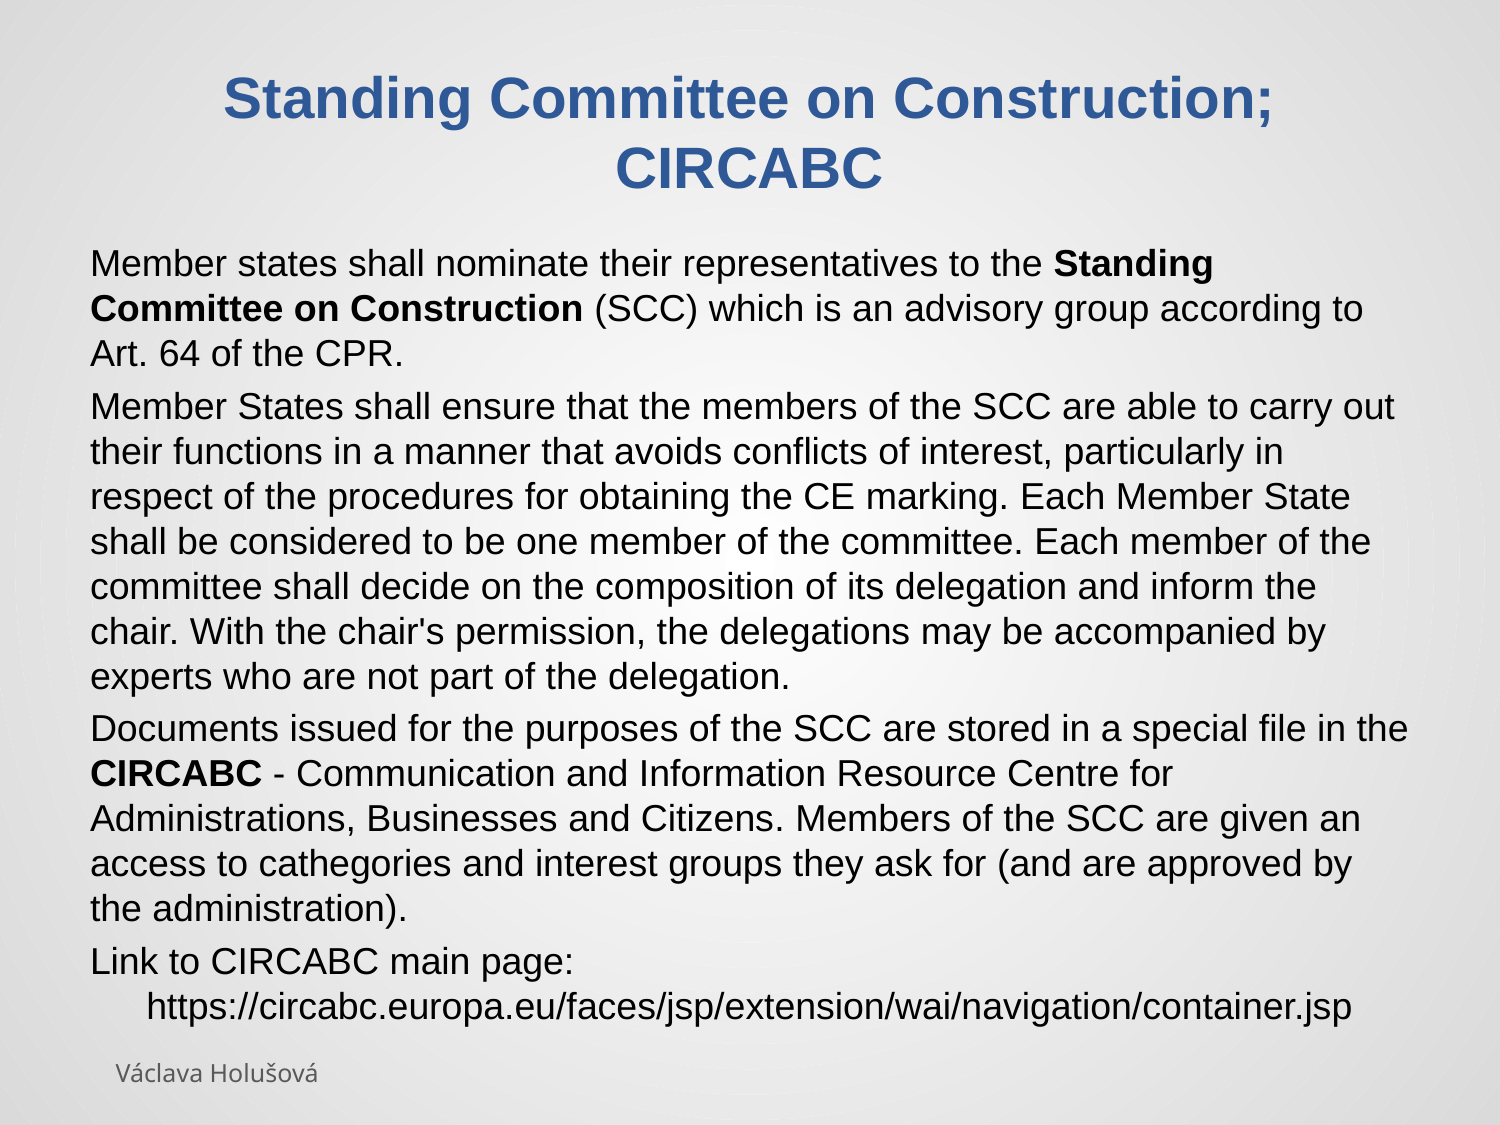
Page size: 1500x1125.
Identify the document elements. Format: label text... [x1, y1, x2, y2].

list Member states shall nominate their representatives to the Standing Committee on Construction (SCC) which is an advisory group according to Art. 64 of the CPR. Member States shall ensure that the members of the SCC are able to carry out their functions in a manner that avoids conflicts of interest, particularly in respect of the procedures for obtaining the CE marking. Each Member State shall be considered to be one member of the committee. Each member of the committee shall decide on the composition of its delegation and inform the chair. With the chair's permission, the delegations may be accompanied by experts who are not part of the delegation. Documents issued for the purposes of the SCC are stored in a special file in the CIRCABC - Communication and Information Resource Centre for Administrations, Businesses and Citizens. Members of the SCC are given an access to cathegories and interest groups they ask for (and are approved by the administration). Link to CIRCABC main page: https://circabc.europa.eu/faces/jsp/extension/wai/navigation/container.jsp [75, 231, 1425, 1005]
footer Václava Holušová [108, 1042, 576, 1103]
title Standing Committee on Construction; CIRCABC [75, 0, 1425, 209]
